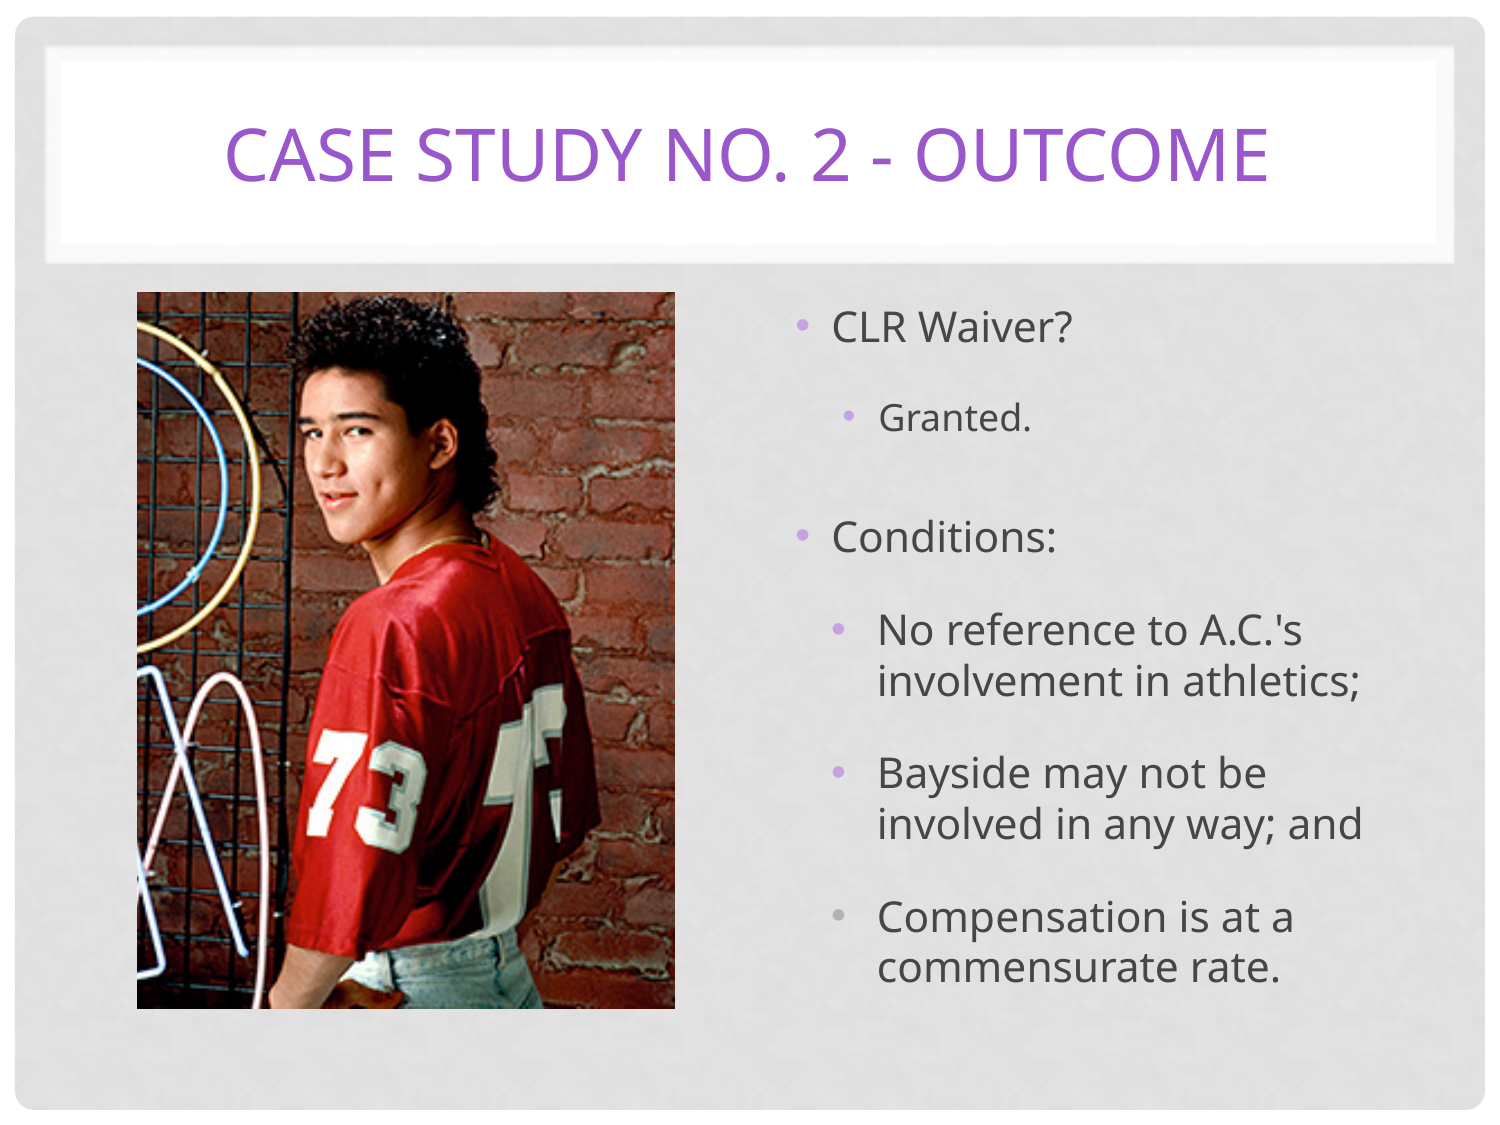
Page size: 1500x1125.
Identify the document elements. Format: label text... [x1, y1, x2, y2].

title Case study no. 2 - outcome [69, 66, 1425, 238]
list CLR Waiver? Granted. Conditions: No reference to A.C.'s involvement in athletics; Bayside may not be involved in any way; and Compensation is at a commensurate rate. [762, 281, 1425, 1005]
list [137, 291, 676, 1009]
